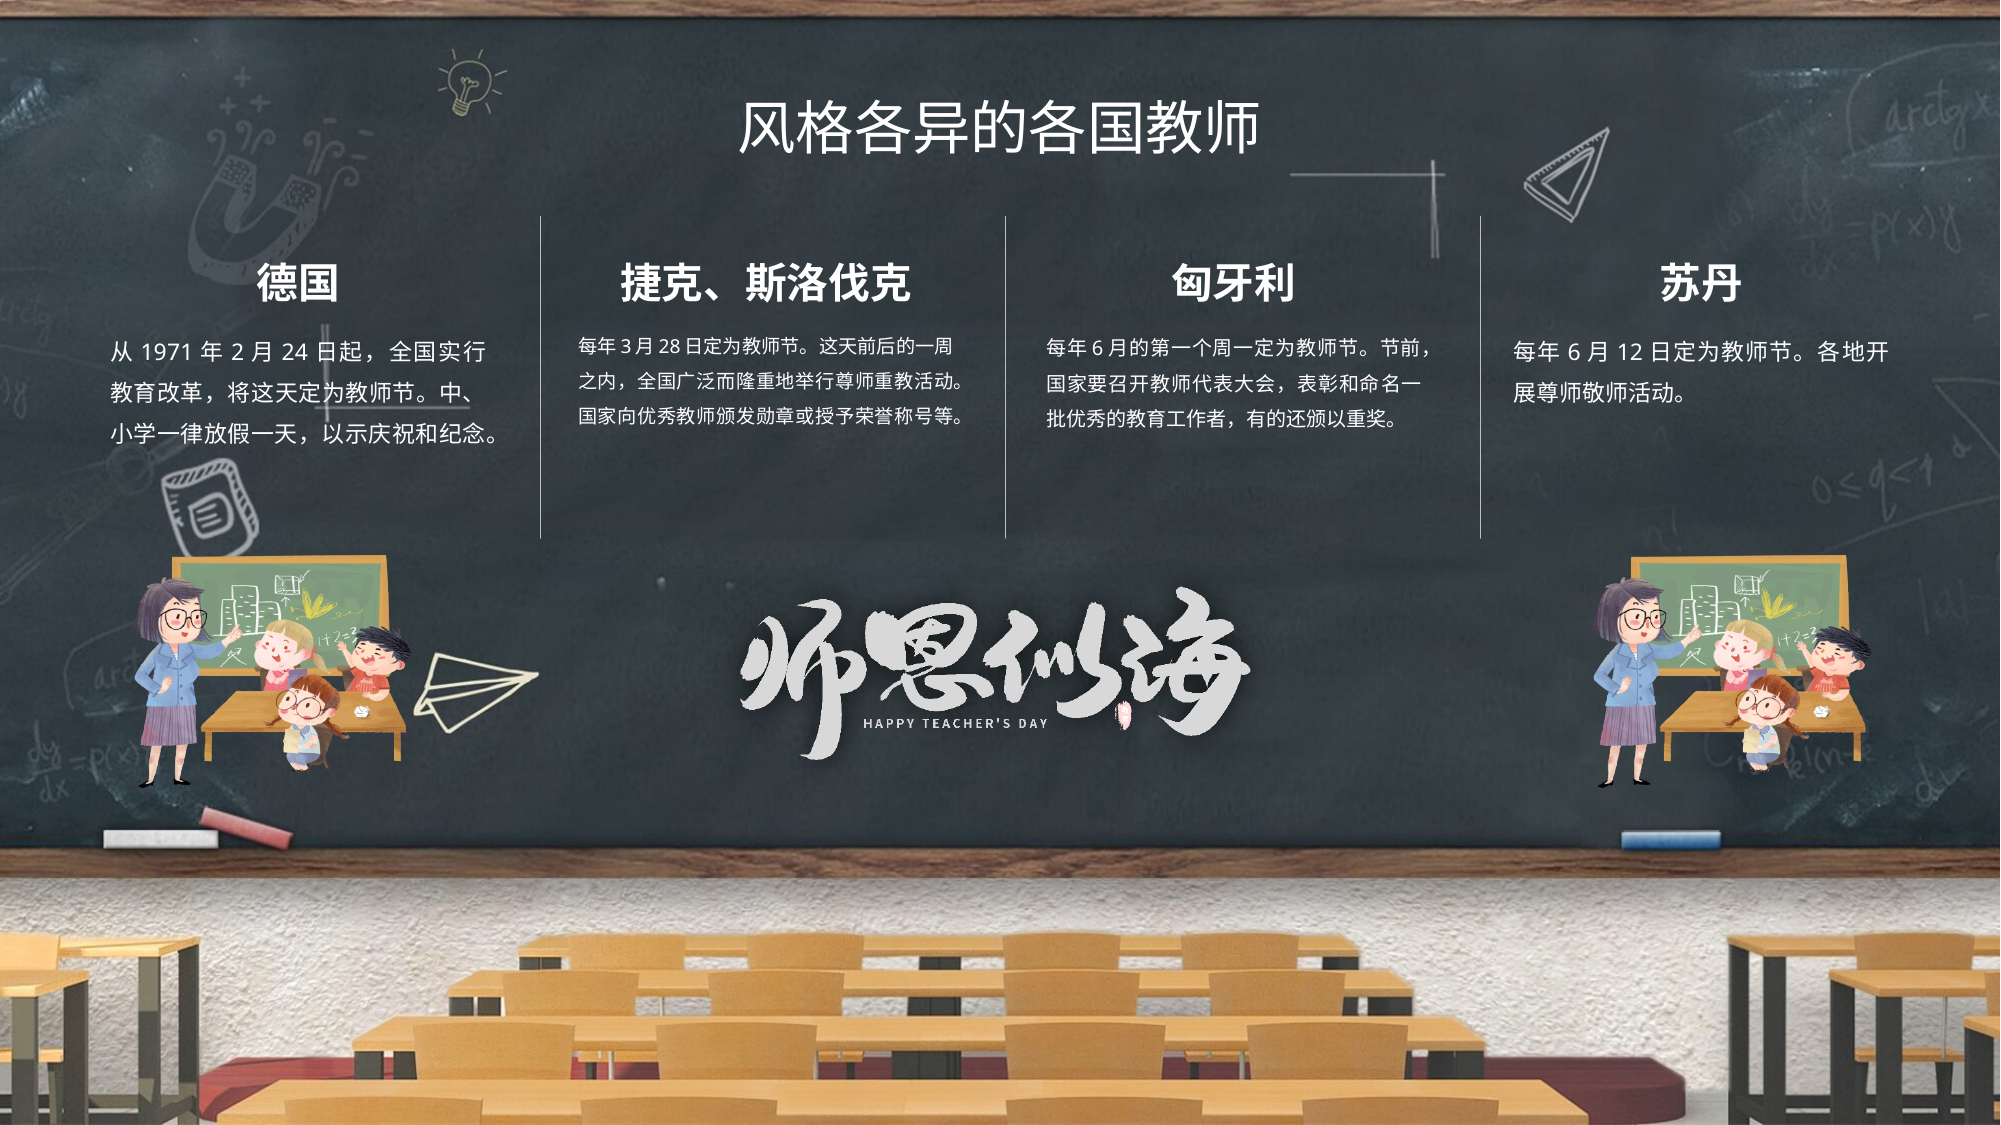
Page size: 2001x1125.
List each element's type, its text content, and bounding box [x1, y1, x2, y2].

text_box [95, 216, 1905, 539]
picture [0, 0, 2000, 1125]
text_box 风格各异的各国教师 [722, 69, 1277, 169]
